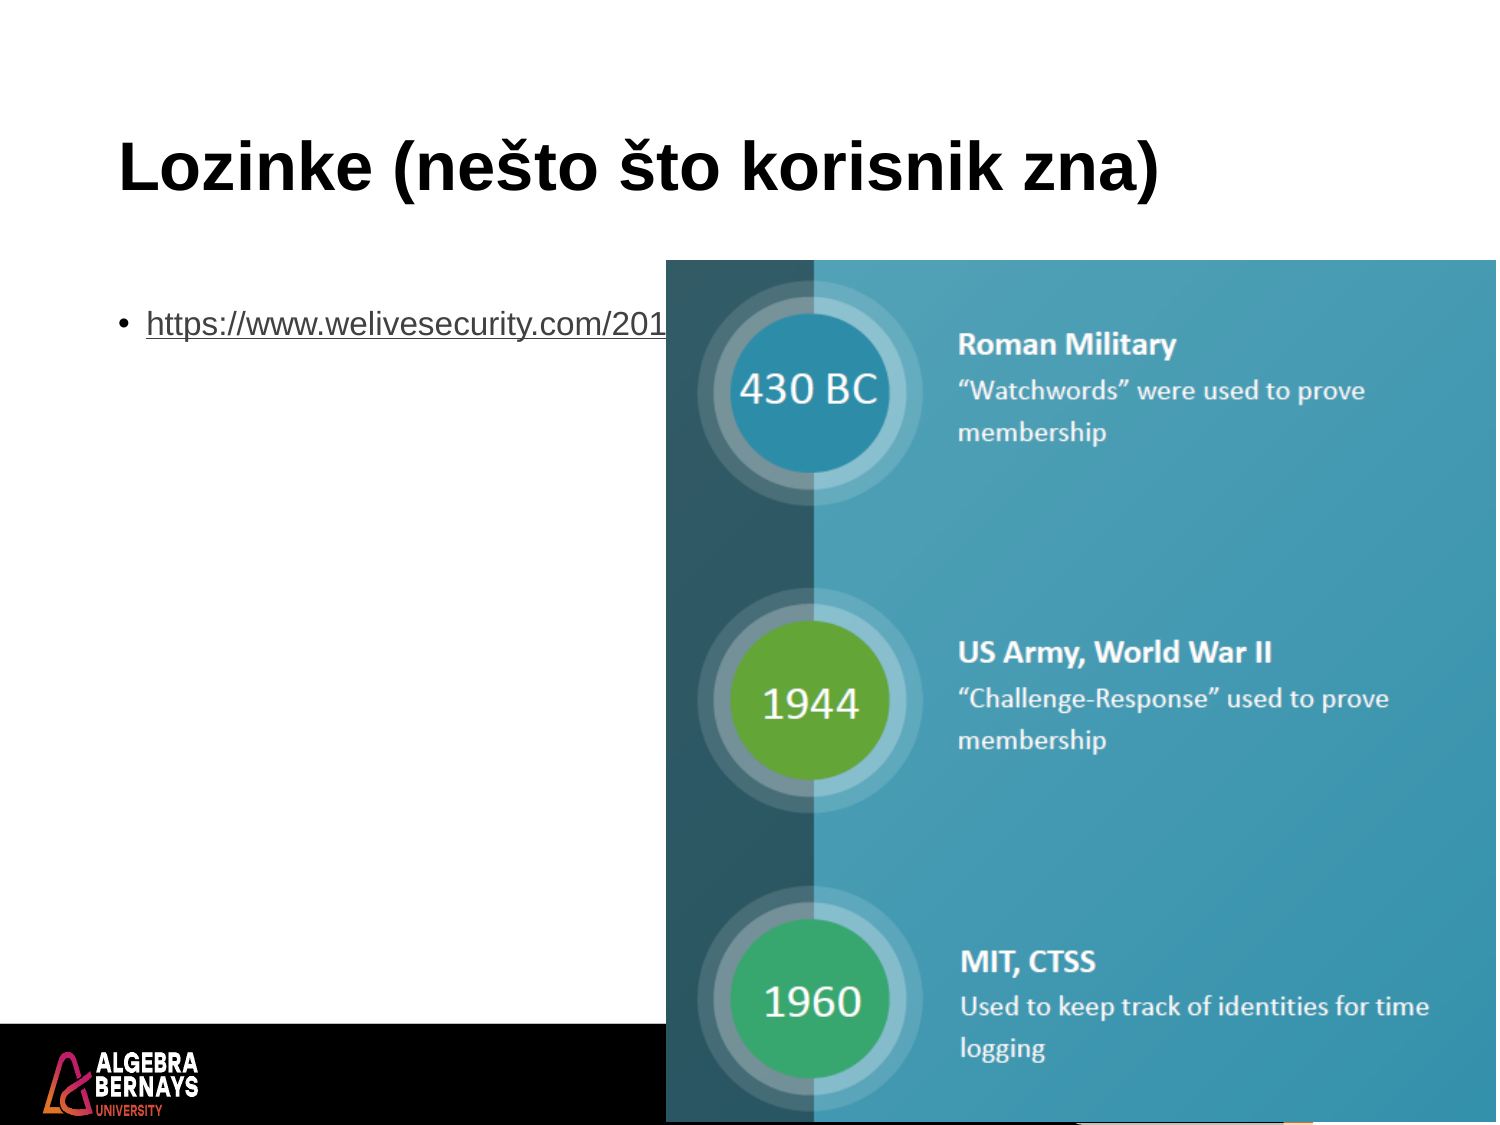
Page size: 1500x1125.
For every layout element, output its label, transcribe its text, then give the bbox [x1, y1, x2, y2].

title Lozinke (nešto što korisnik zna) [103, 59, 1397, 278]
list https://www.welivesecurity.com/2017/05/04/short-history-computer-password [103, 299, 666, 1014]
picture [0, 260, 1496, 1125]
